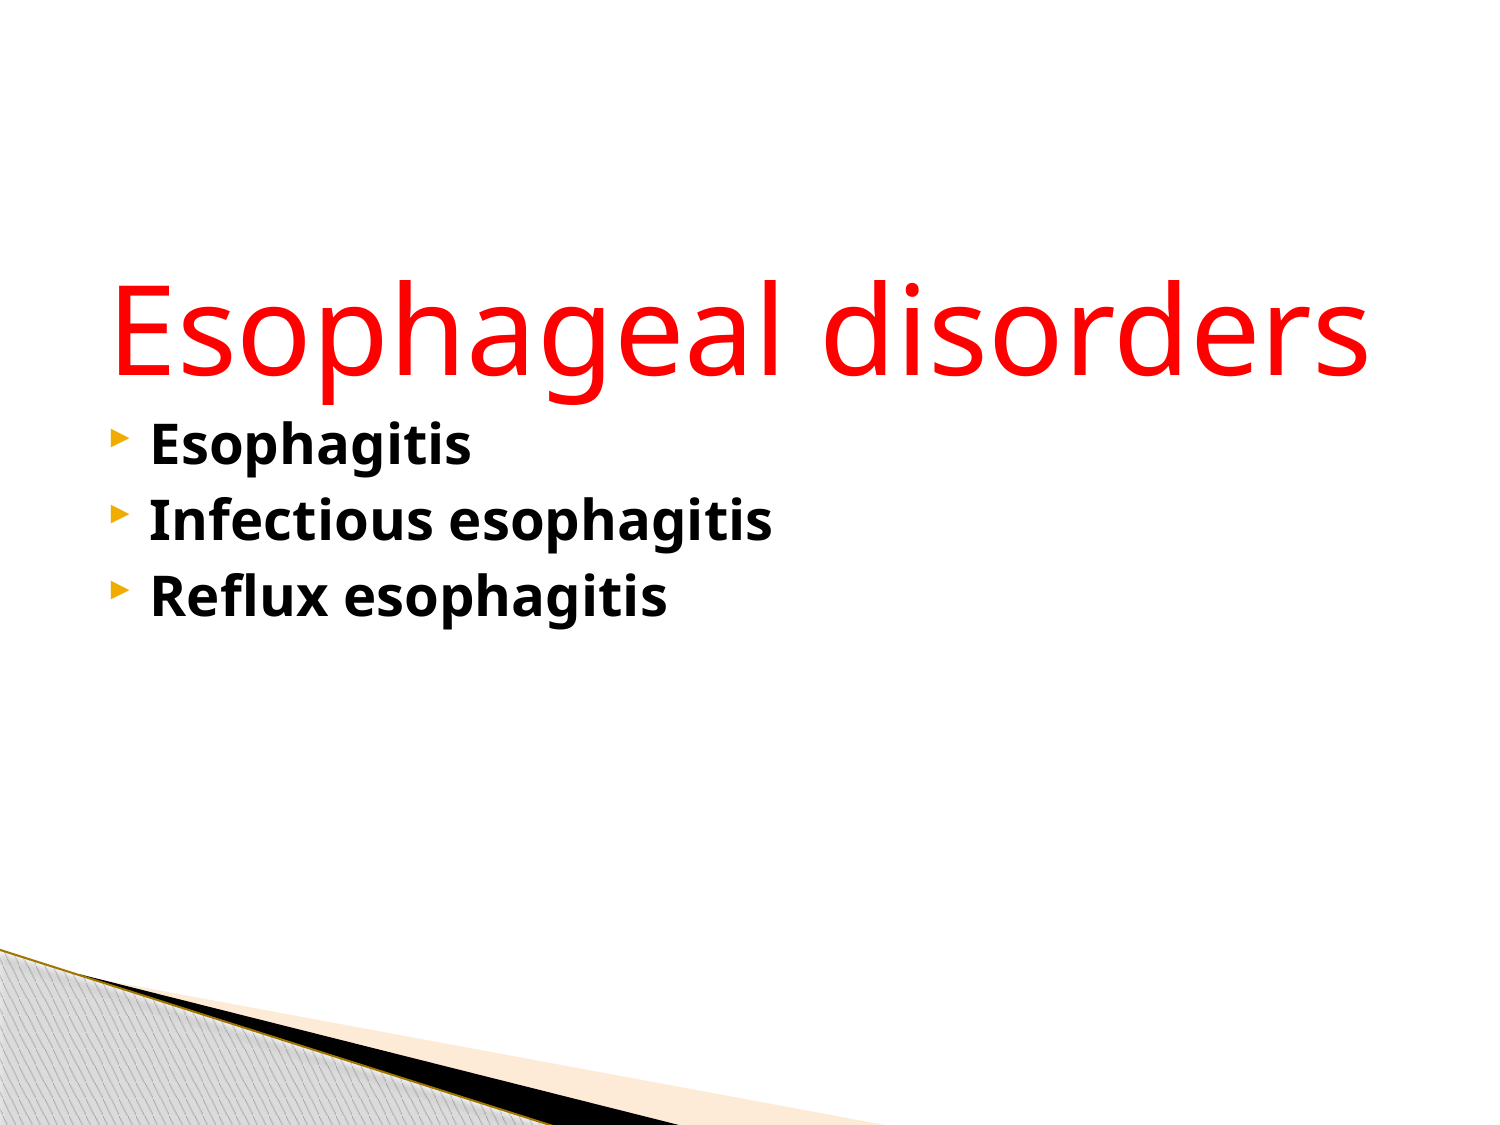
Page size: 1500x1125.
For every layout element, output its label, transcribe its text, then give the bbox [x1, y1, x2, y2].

list Esophageal disorders Esophagitis Infectious esophagitis Reflux esophagitis [75, 243, 1425, 986]
